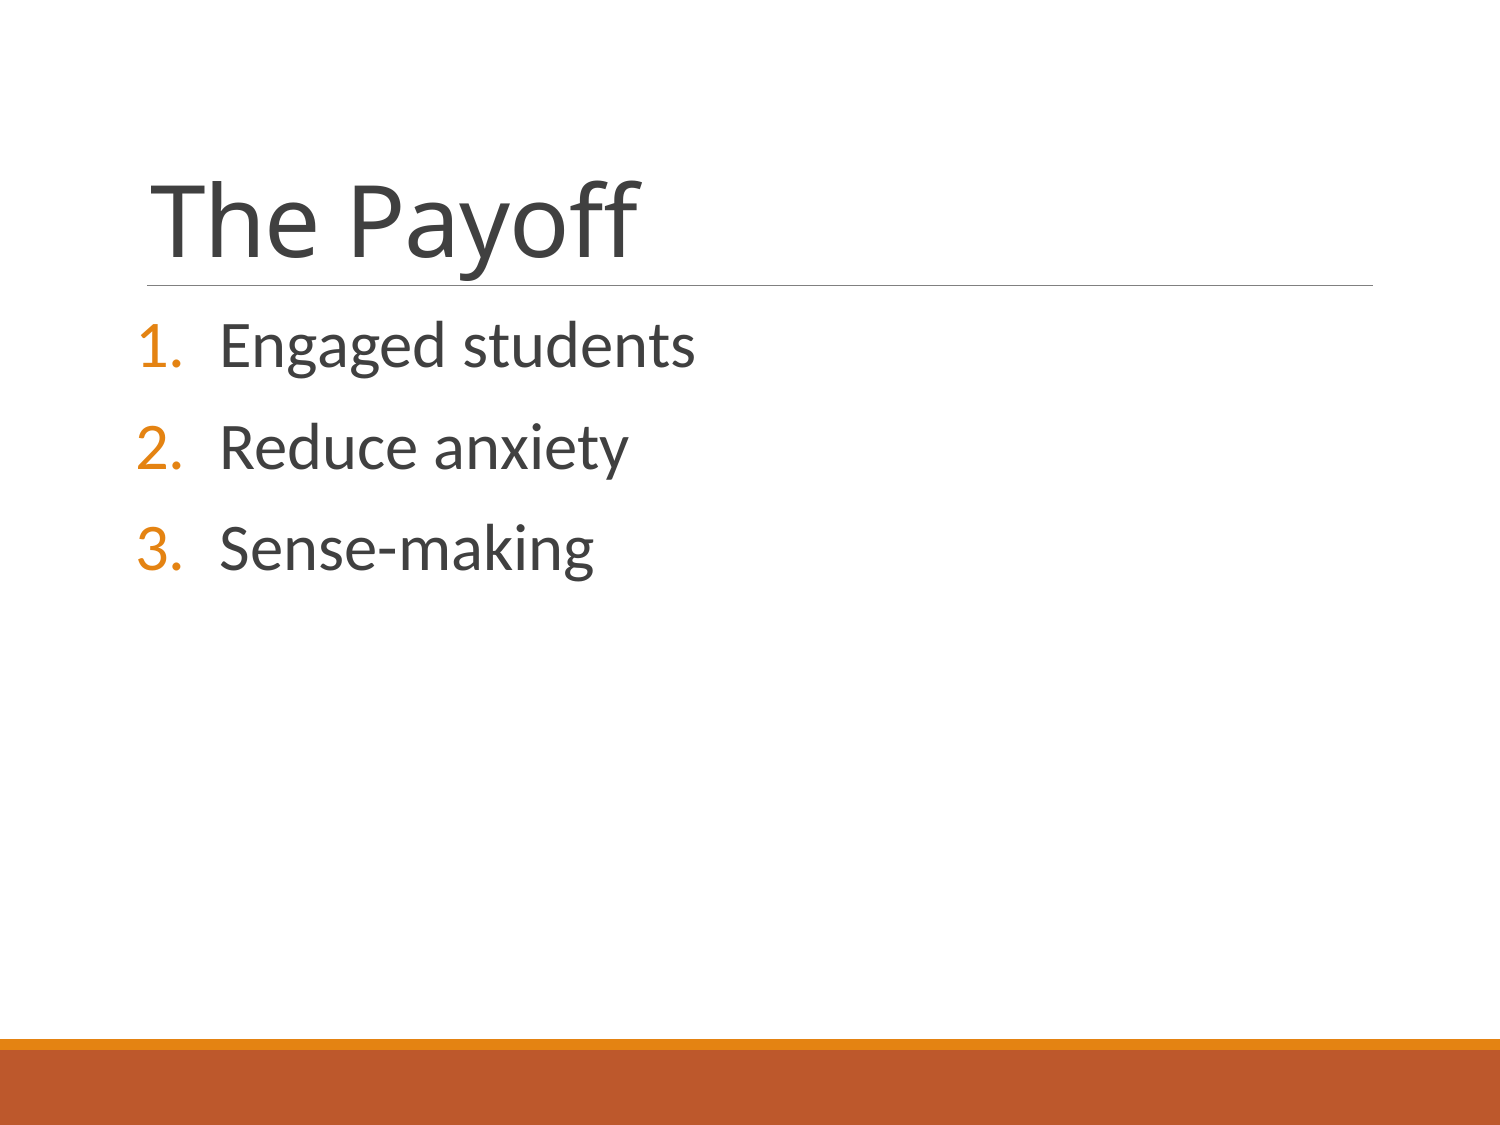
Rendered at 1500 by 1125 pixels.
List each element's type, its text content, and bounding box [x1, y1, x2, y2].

list Engaged students Reduce anxiety Sense-making [135, 302, 1373, 963]
title The Payoff [135, 47, 1373, 285]
